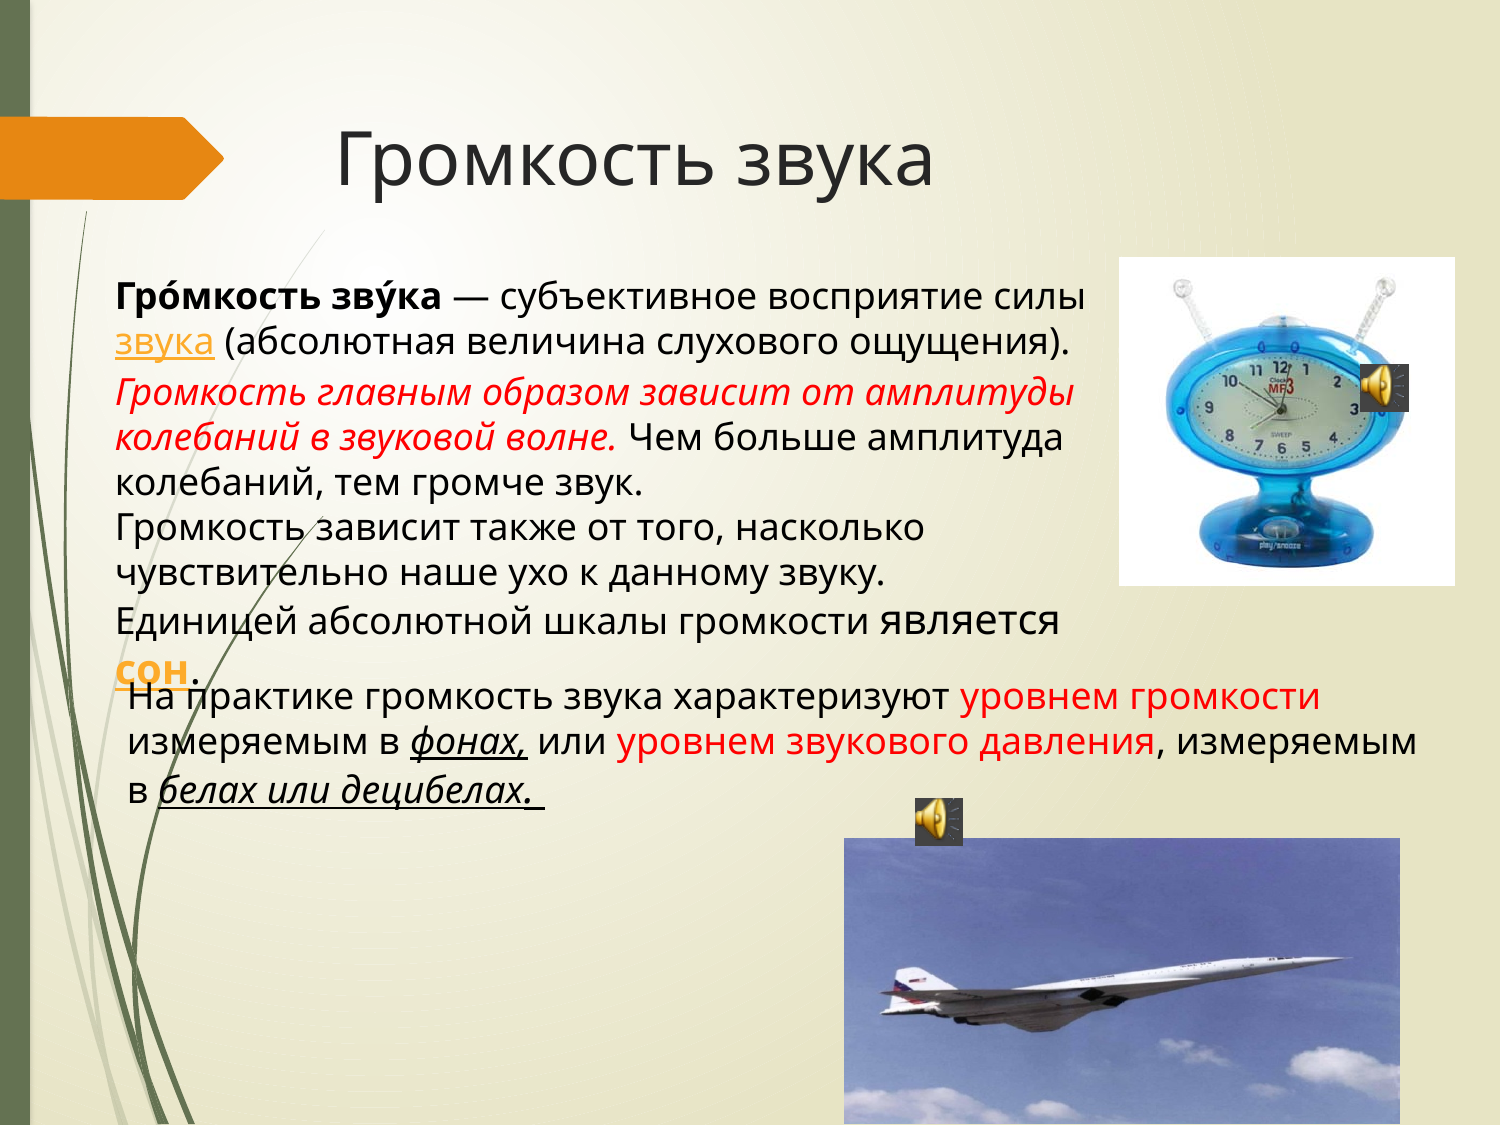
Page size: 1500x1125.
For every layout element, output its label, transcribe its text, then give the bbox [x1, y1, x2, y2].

title Громкость звука [319, 102, 1400, 264]
picture [1119, 257, 1455, 587]
text_box Гро́мкость зву́ка — субъективное восприятие силы звука (абсолютная величина слухового ощущения). Громкость главным образом зависит от амплитуды колебаний в звуковой волне. Чем больше амплитуда колебаний, тем громче звук. Громкость зависит также от того, насколько чувствительно наше ухо к данному звуку. Единицей абсолютной шкалы громкости является сон. [99, 264, 1128, 708]
text_box На практике громкость звука характеризуют уровнем громкости измеряемым в фонах, или уровнем звукового давления, измеряемым в белах или децибелах. [112, 664, 1437, 820]
picture [843, 796, 1400, 1124]
